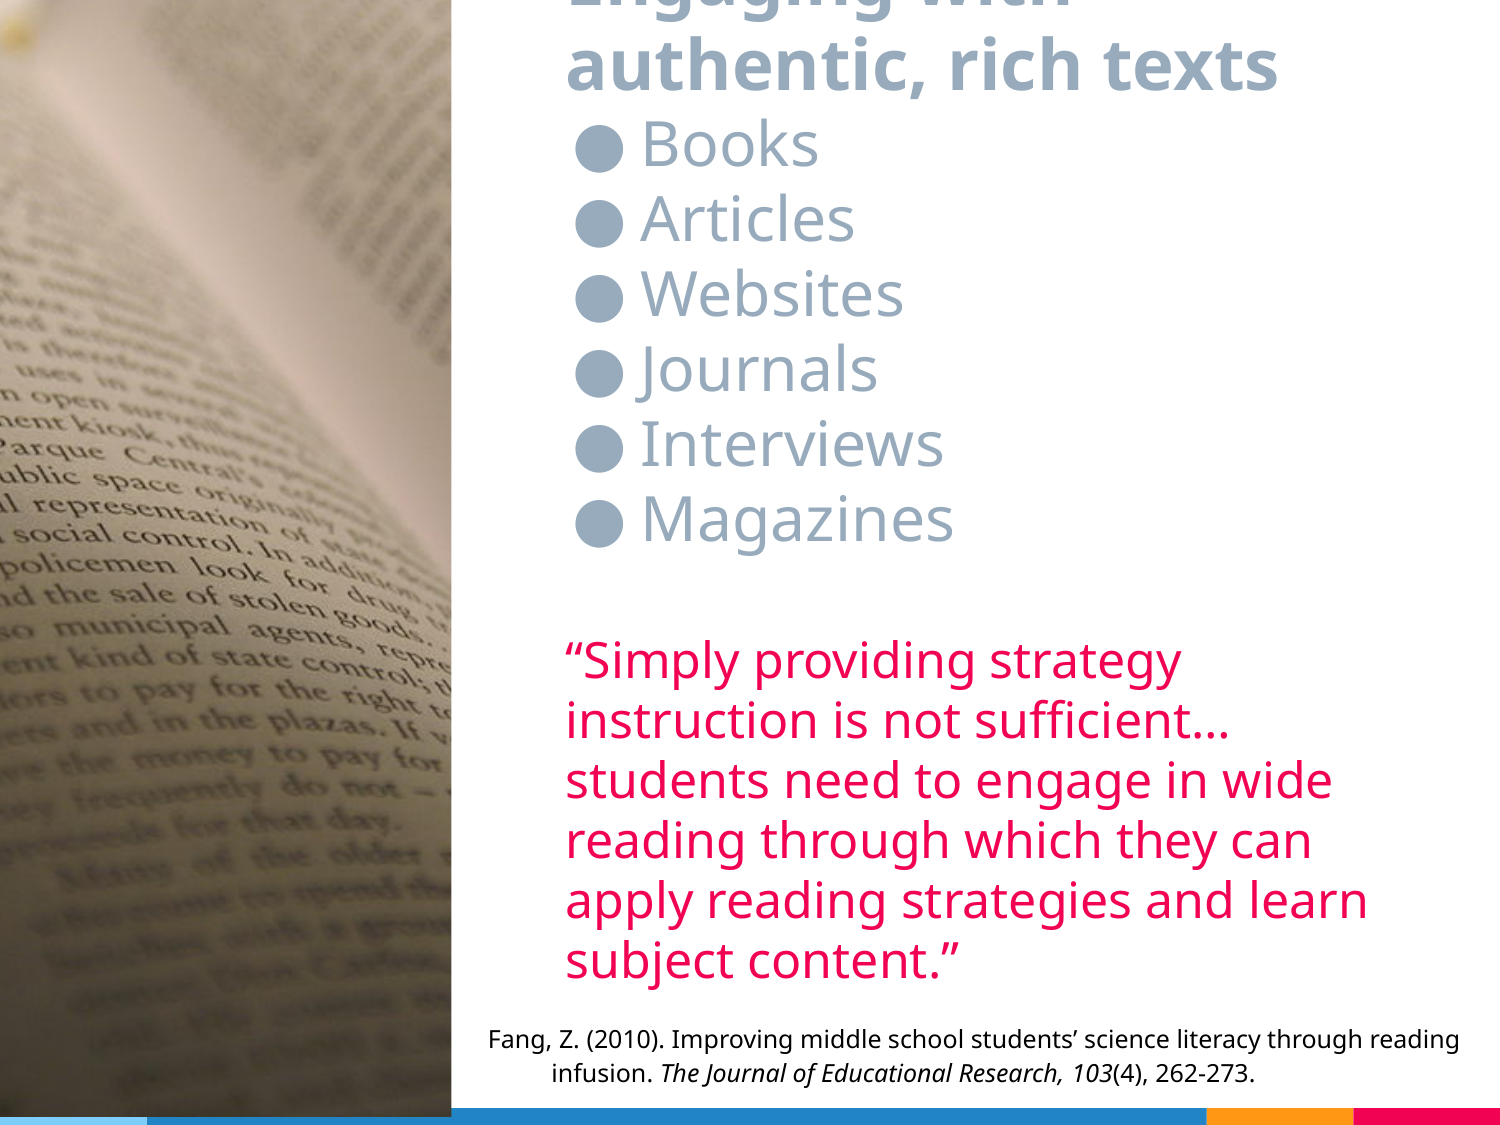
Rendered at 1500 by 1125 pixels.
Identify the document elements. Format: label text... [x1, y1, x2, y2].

title Engaging with authentic, rich texts Books Articles Websites Journals Interviews Magazines “Simply providing strategy instruction is not sufficient… students need to engage in wide reading through which they can apply reading strategies and learn subject content.” [550, 89, 1453, 1003]
picture [0, 0, 452, 1117]
text_box Fang, Z. (2010). Improving middle school students’ science literacy through reading infusion. The Journal of Educational Research, 103(4), 262-273. [472, 1003, 1478, 1088]
